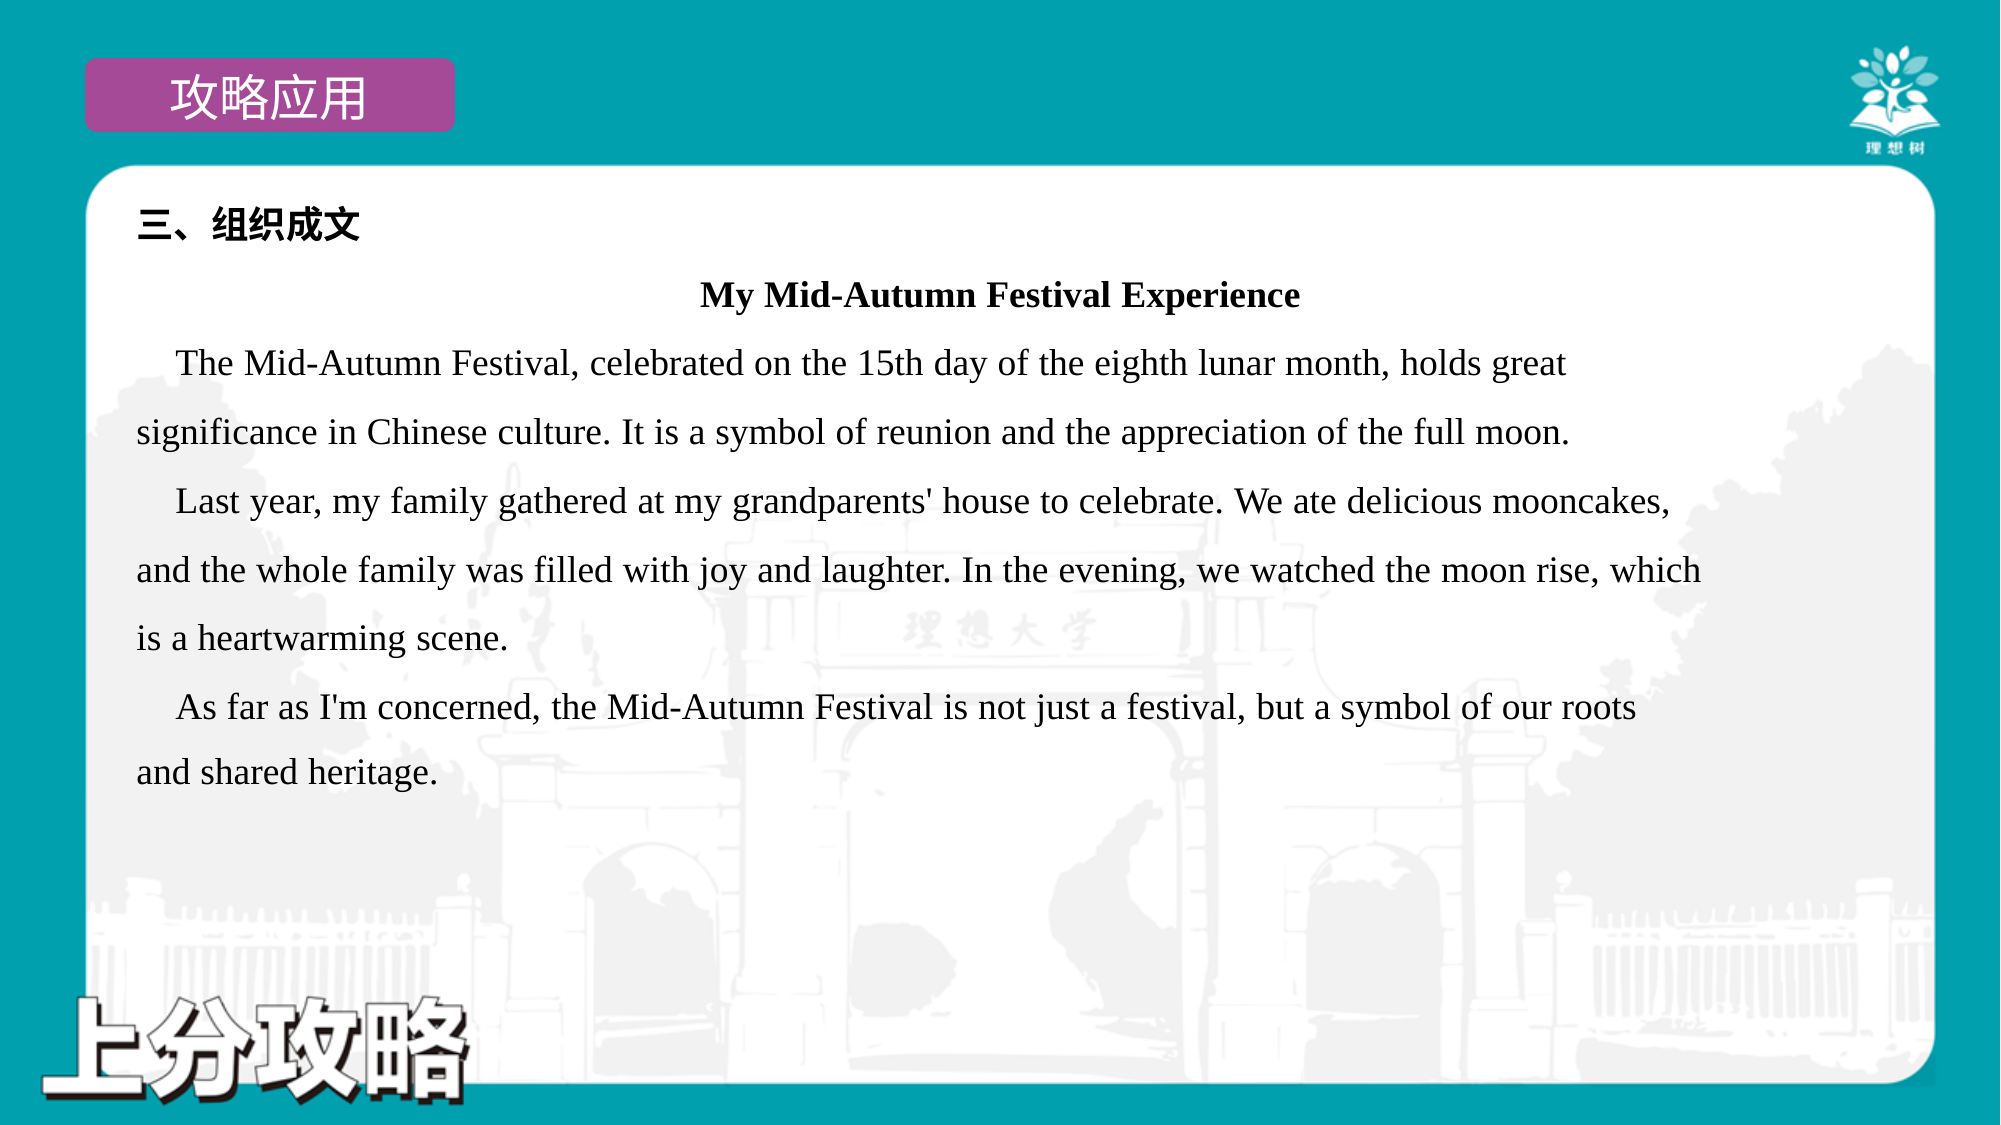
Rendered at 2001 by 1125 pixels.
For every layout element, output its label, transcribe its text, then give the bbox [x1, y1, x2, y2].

picture [0, 0, 2000, 1125]
text_box 三、组织成文 My Mid-Autumn Festival Experience The Mid-Autumn Festival, celebrated on the 15th day of the eighth lunar month, holds great significance in Chinese culture. It is a symbol of reunion and the appreciation of the full moon. Last year, my family gathered at my grandparents' house to celebrate. We ate delicious mooncakes, and the whole family was filled with joy and laughter. In the evening, we watched the moon rise, which is a heartwarming scene. As far as I'm concerned, the Mid-Autumn Festival is not just a festival, but a symbol of our roots and shared heritage. [136, 177, 1865, 785]
